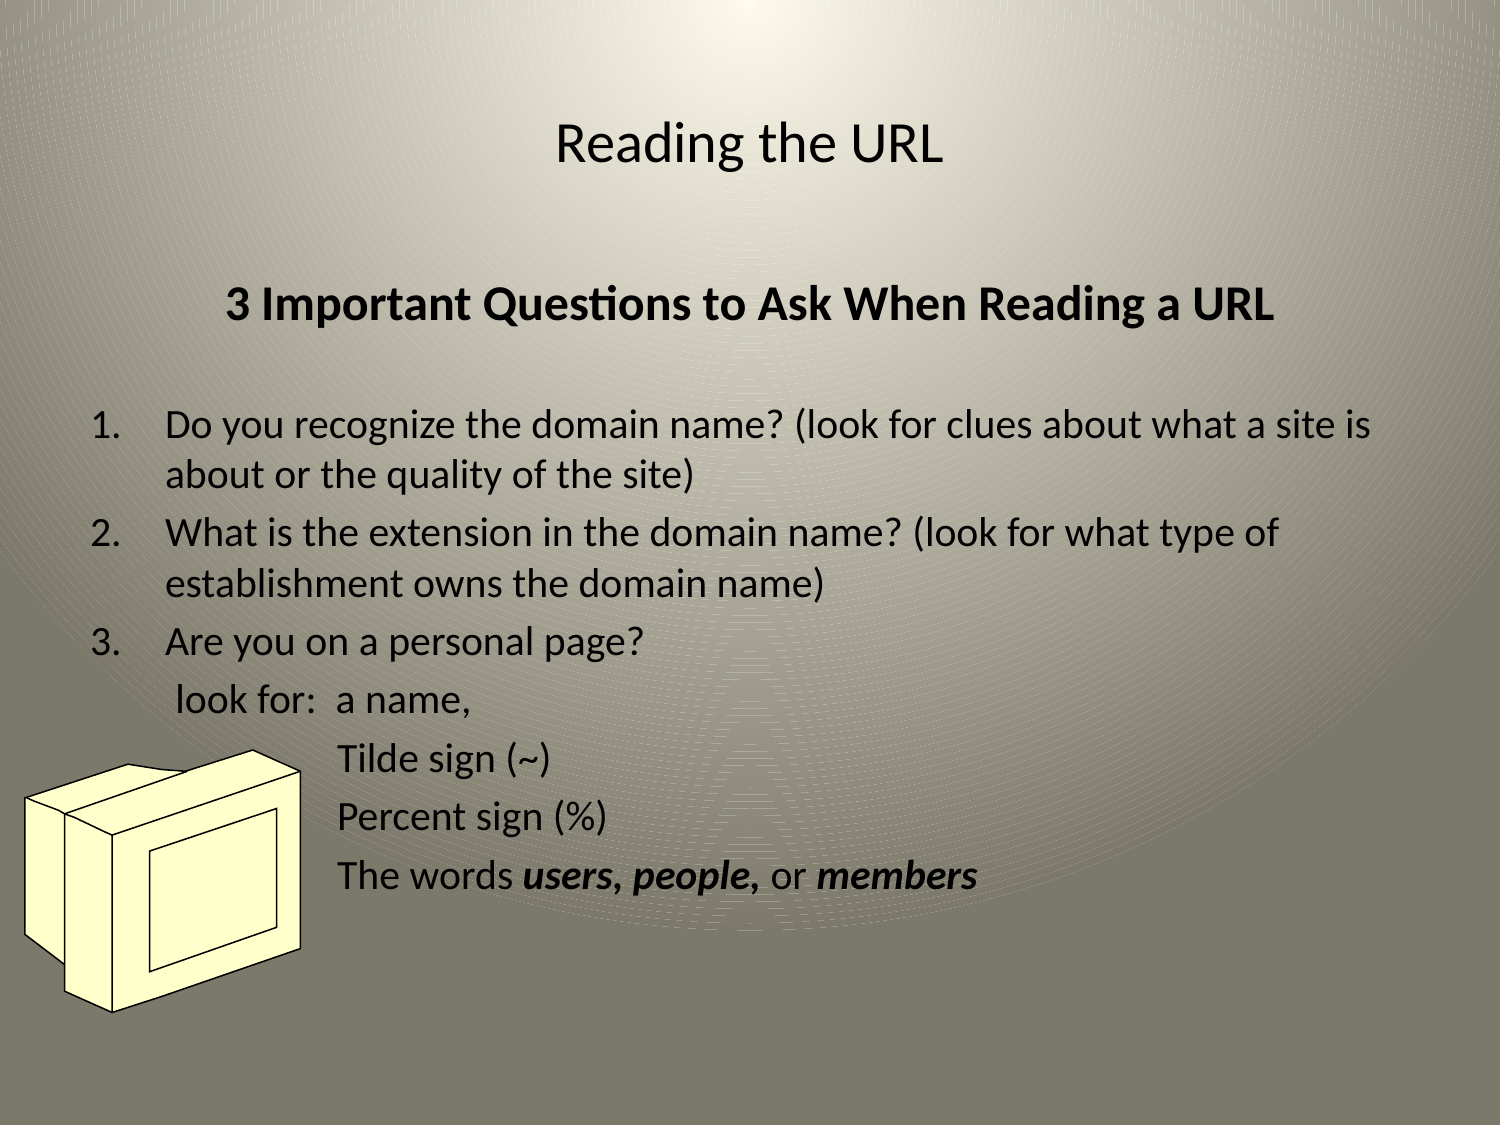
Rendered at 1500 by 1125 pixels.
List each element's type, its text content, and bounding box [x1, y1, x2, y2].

title Reading the URL [75, 45, 1425, 233]
text_box [24, 750, 301, 1013]
list 3 Important Questions to Ask When Reading a URL Do you recognize the domain name? (look for clues about what a site is about or the quality of the site) What is the extension in the domain name? (look for what type of establishment owns the domain name) Are you on a personal page? look for: a name, Tilde sign (~) Percent sign (%) The words users, people, or members [75, 262, 1425, 1005]
